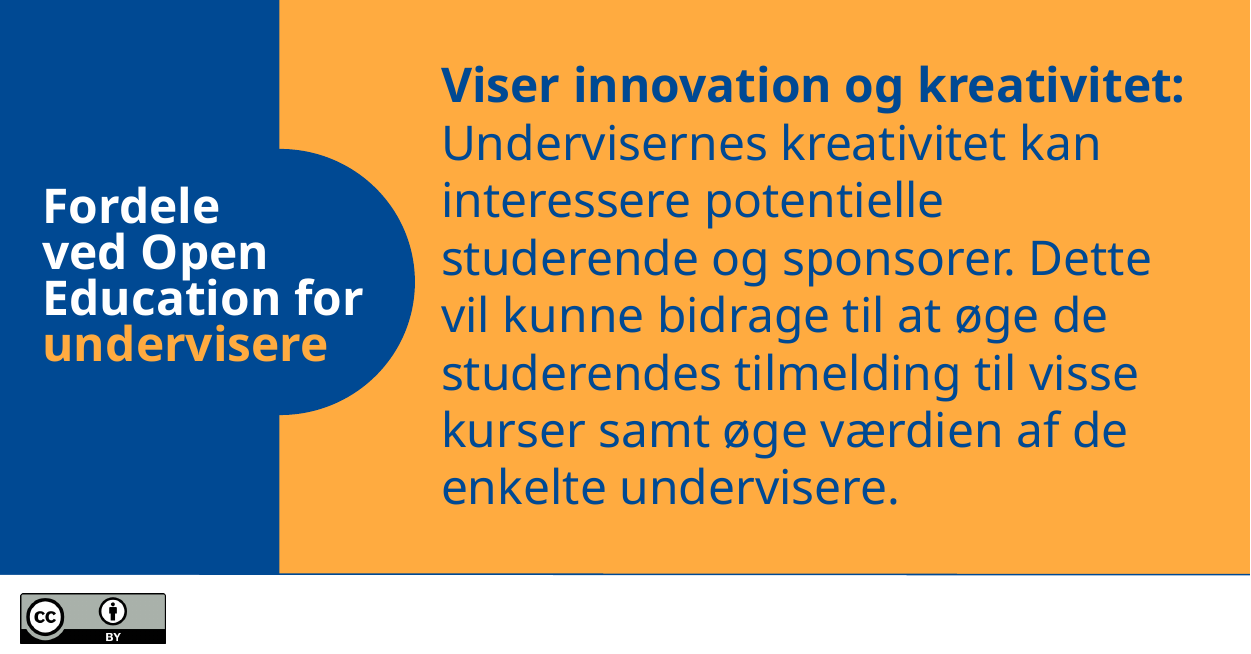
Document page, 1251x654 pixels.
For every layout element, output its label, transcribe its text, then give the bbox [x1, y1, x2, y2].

text_box [0, 0, 280, 573]
text_box Viser innovation og kreativitet: Undervisernes kreativitet kan interessere potentielle studerende og sponsorer. Dette vil kunne bidrage til at øge de studerendes tilmelding til visse kurser samt øge værdien af de enkelte undervisere. [425, 39, 1226, 530]
text_box [196, 386, 365, 416]
text_box [0, 582, 1250, 654]
text_box Fordele ved Open Education for undervisere [27, 171, 415, 386]
text_box [206, 148, 355, 171]
picture [20, 592, 166, 645]
